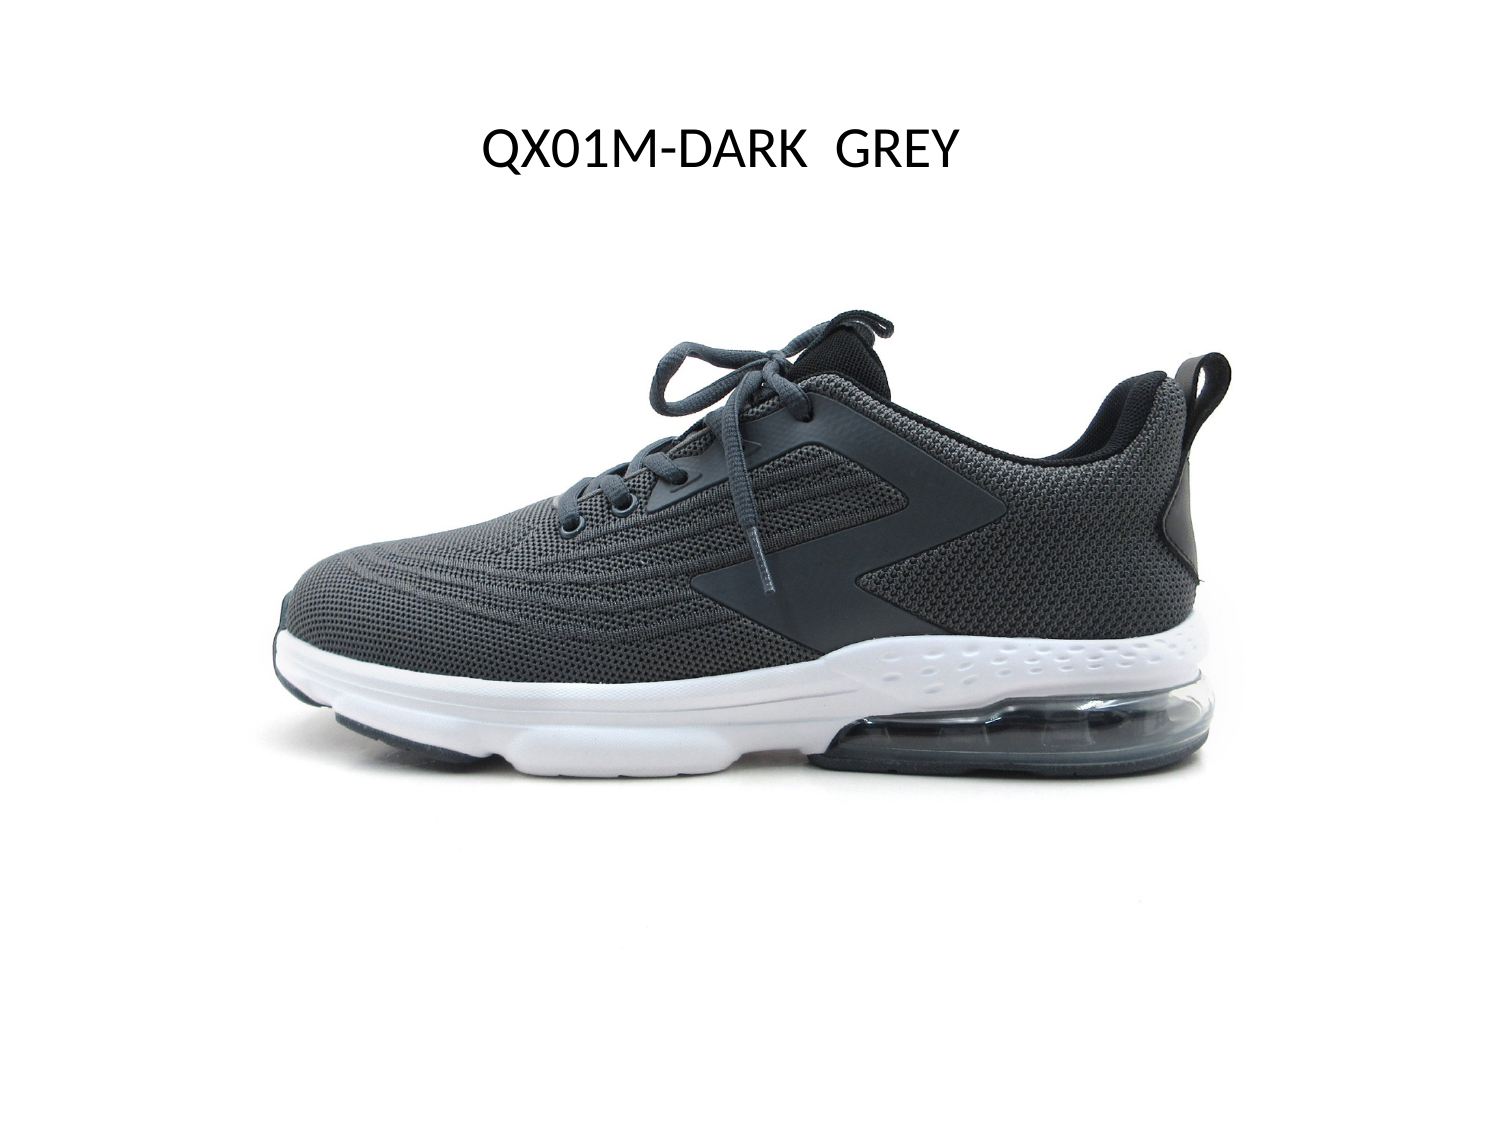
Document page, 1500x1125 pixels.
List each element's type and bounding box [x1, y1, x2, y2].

picture [187, 0, 1313, 1125]
